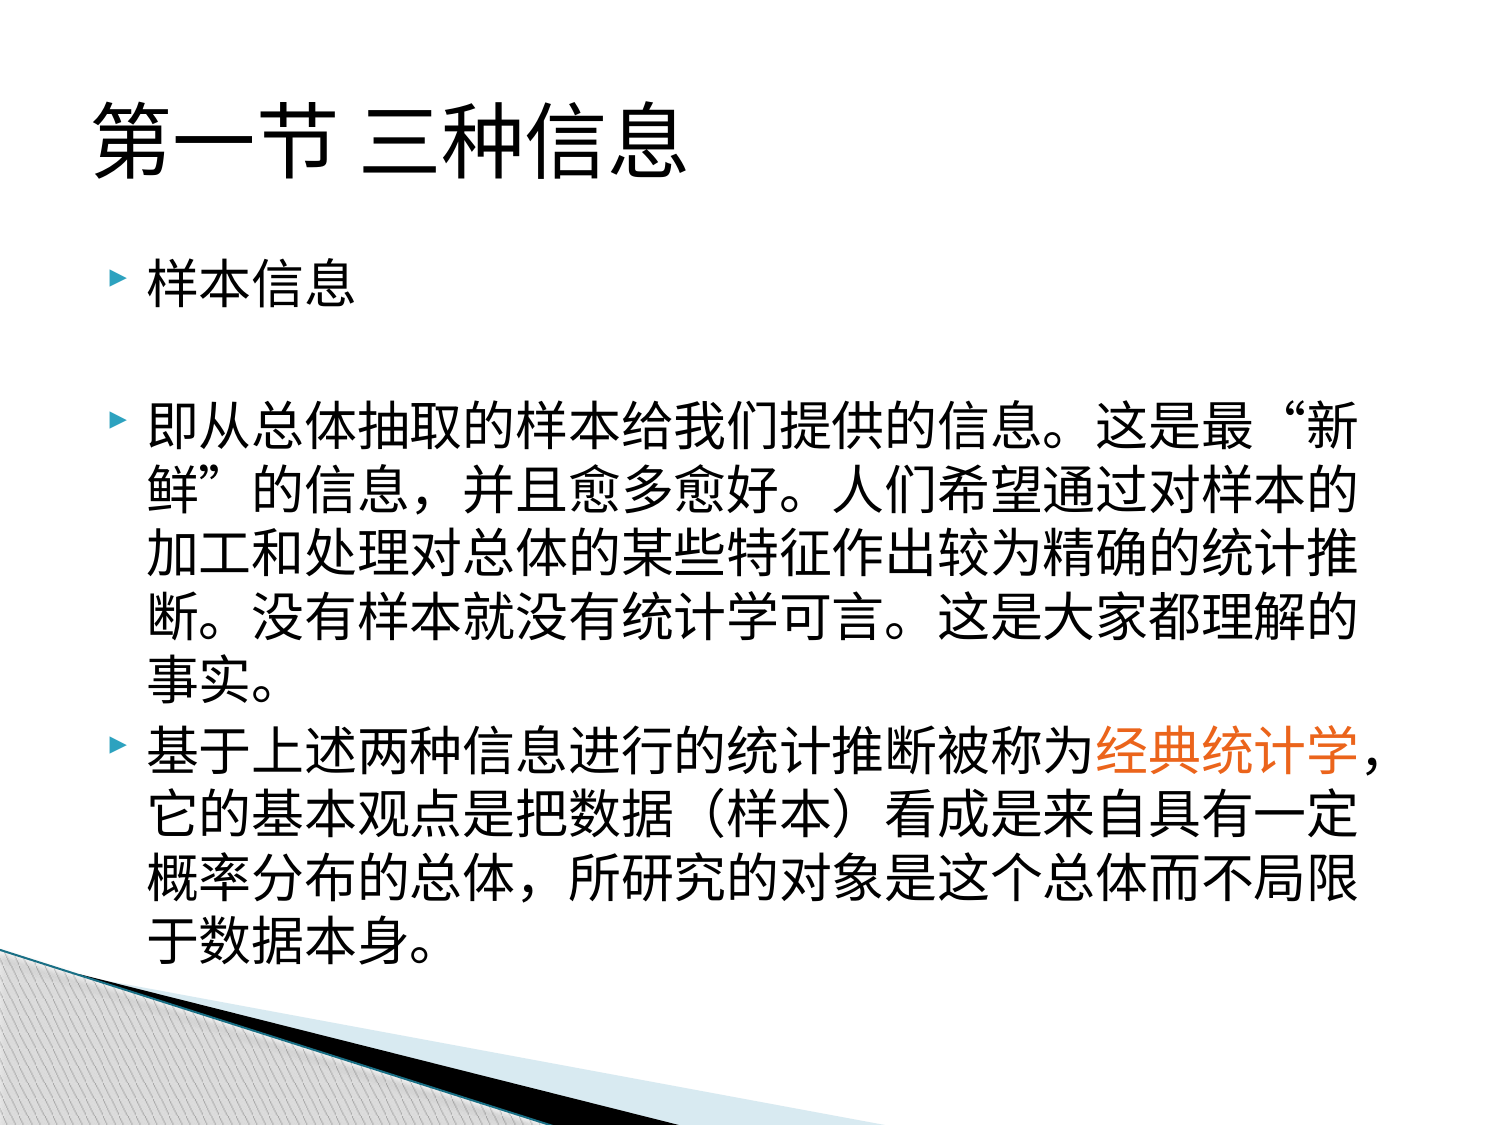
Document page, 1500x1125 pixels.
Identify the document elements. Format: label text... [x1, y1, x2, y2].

list 样本信息 即从总体抽取的样本给我们提供的信息。这是最“新鲜”的信息，并且愈多愈好。人们希望通过对样本的加工和处理对总体的某些特征作出较为精确的统计推断。没有样本就没有统计学可言。这是大家都理解的事实。 基于上述两种信息进行的统计推断被称为经典统计学，它的基本观点是把数据（样本）看成是来自具有一定概率分布的总体，所研究的对象是这个总体而不局限于数据本身。 [75, 243, 1425, 986]
title 第一节 三种信息 [75, 45, 1425, 233]
